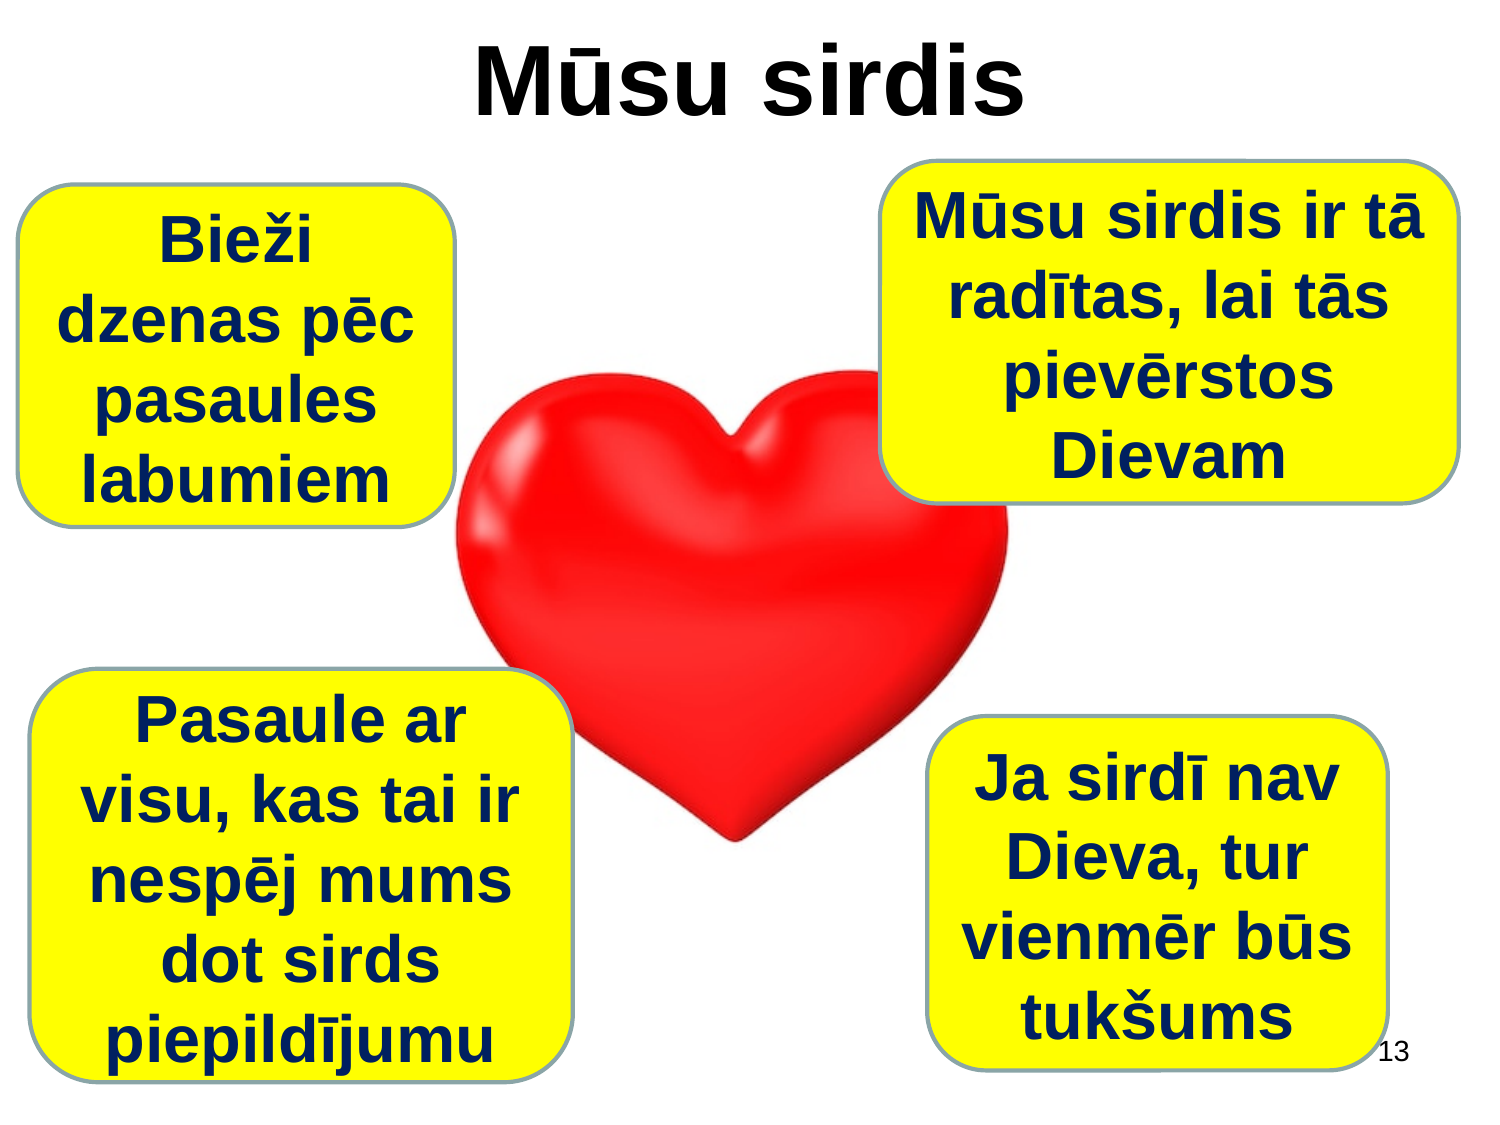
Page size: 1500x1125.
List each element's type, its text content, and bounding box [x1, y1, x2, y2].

text_box Ja sirdī nav Dieva, tur vienmēr būs tukšums [925, 713, 1390, 1073]
slide_number 13 [1074, 1024, 1426, 1103]
title Mūsu sirdis [0, 42, 1500, 110]
picture [229, 325, 1225, 886]
text_box Bieži dzenas pēc pasaules labumiem [15, 182, 457, 530]
text_box Mūsu sirdis ir tā radītas, lai tās pievērstos Dievam [877, 158, 1461, 506]
text_box Pasaule ar visu, kas tai ir nespēj mums dot sirds piepildījumu [27, 666, 575, 1085]
